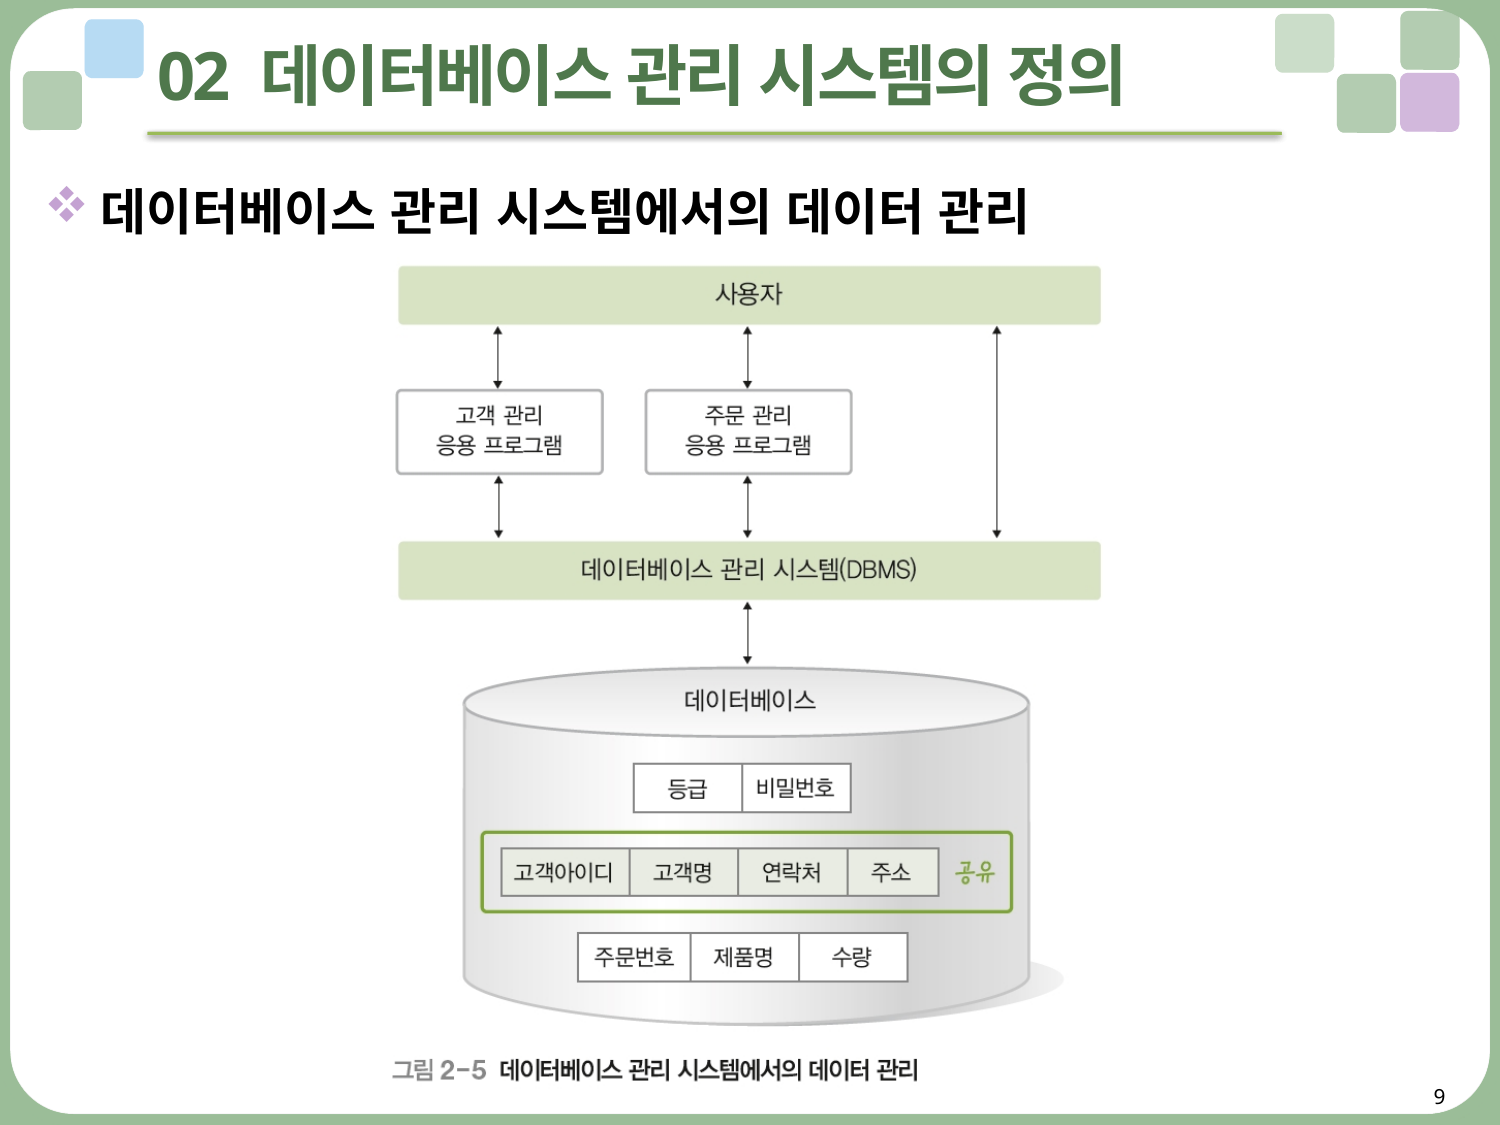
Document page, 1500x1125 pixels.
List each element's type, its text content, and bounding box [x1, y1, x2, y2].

picture [0, 0, 1500, 1125]
title 02 데이터베이스 관리 시스템의 정의 [142, 25, 1459, 123]
list 데이터베이스 관리 시스템에서의 데이터 관리 [29, 172, 1459, 1083]
